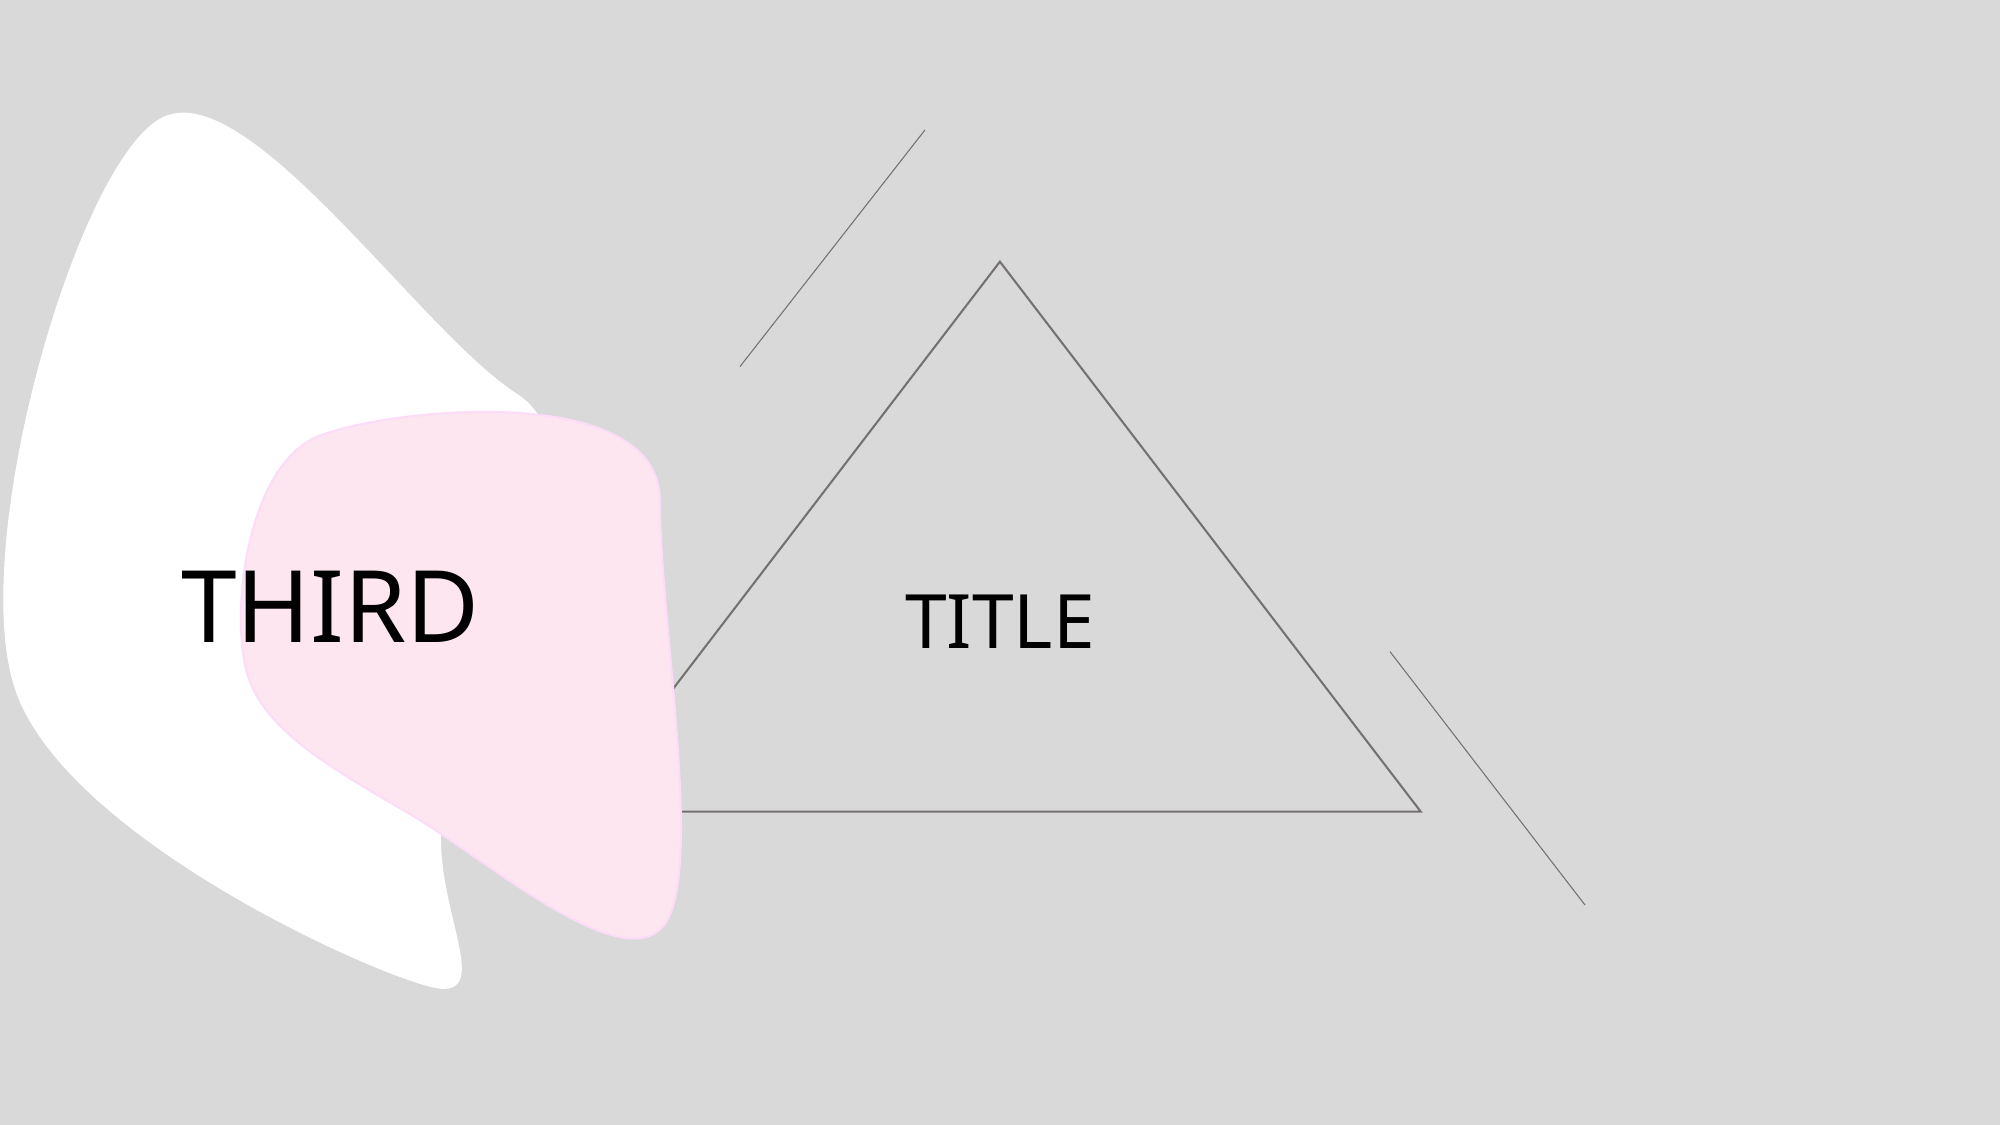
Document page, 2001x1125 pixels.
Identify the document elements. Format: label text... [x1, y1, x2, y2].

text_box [739, 129, 926, 367]
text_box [1389, 651, 1585, 905]
text_box THIRD [128, 535, 533, 671]
text_box TITLE [845, 565, 1155, 671]
text_box [674, 259, 1389, 813]
text_box [245, 410, 683, 940]
text_box [3, 112, 537, 989]
